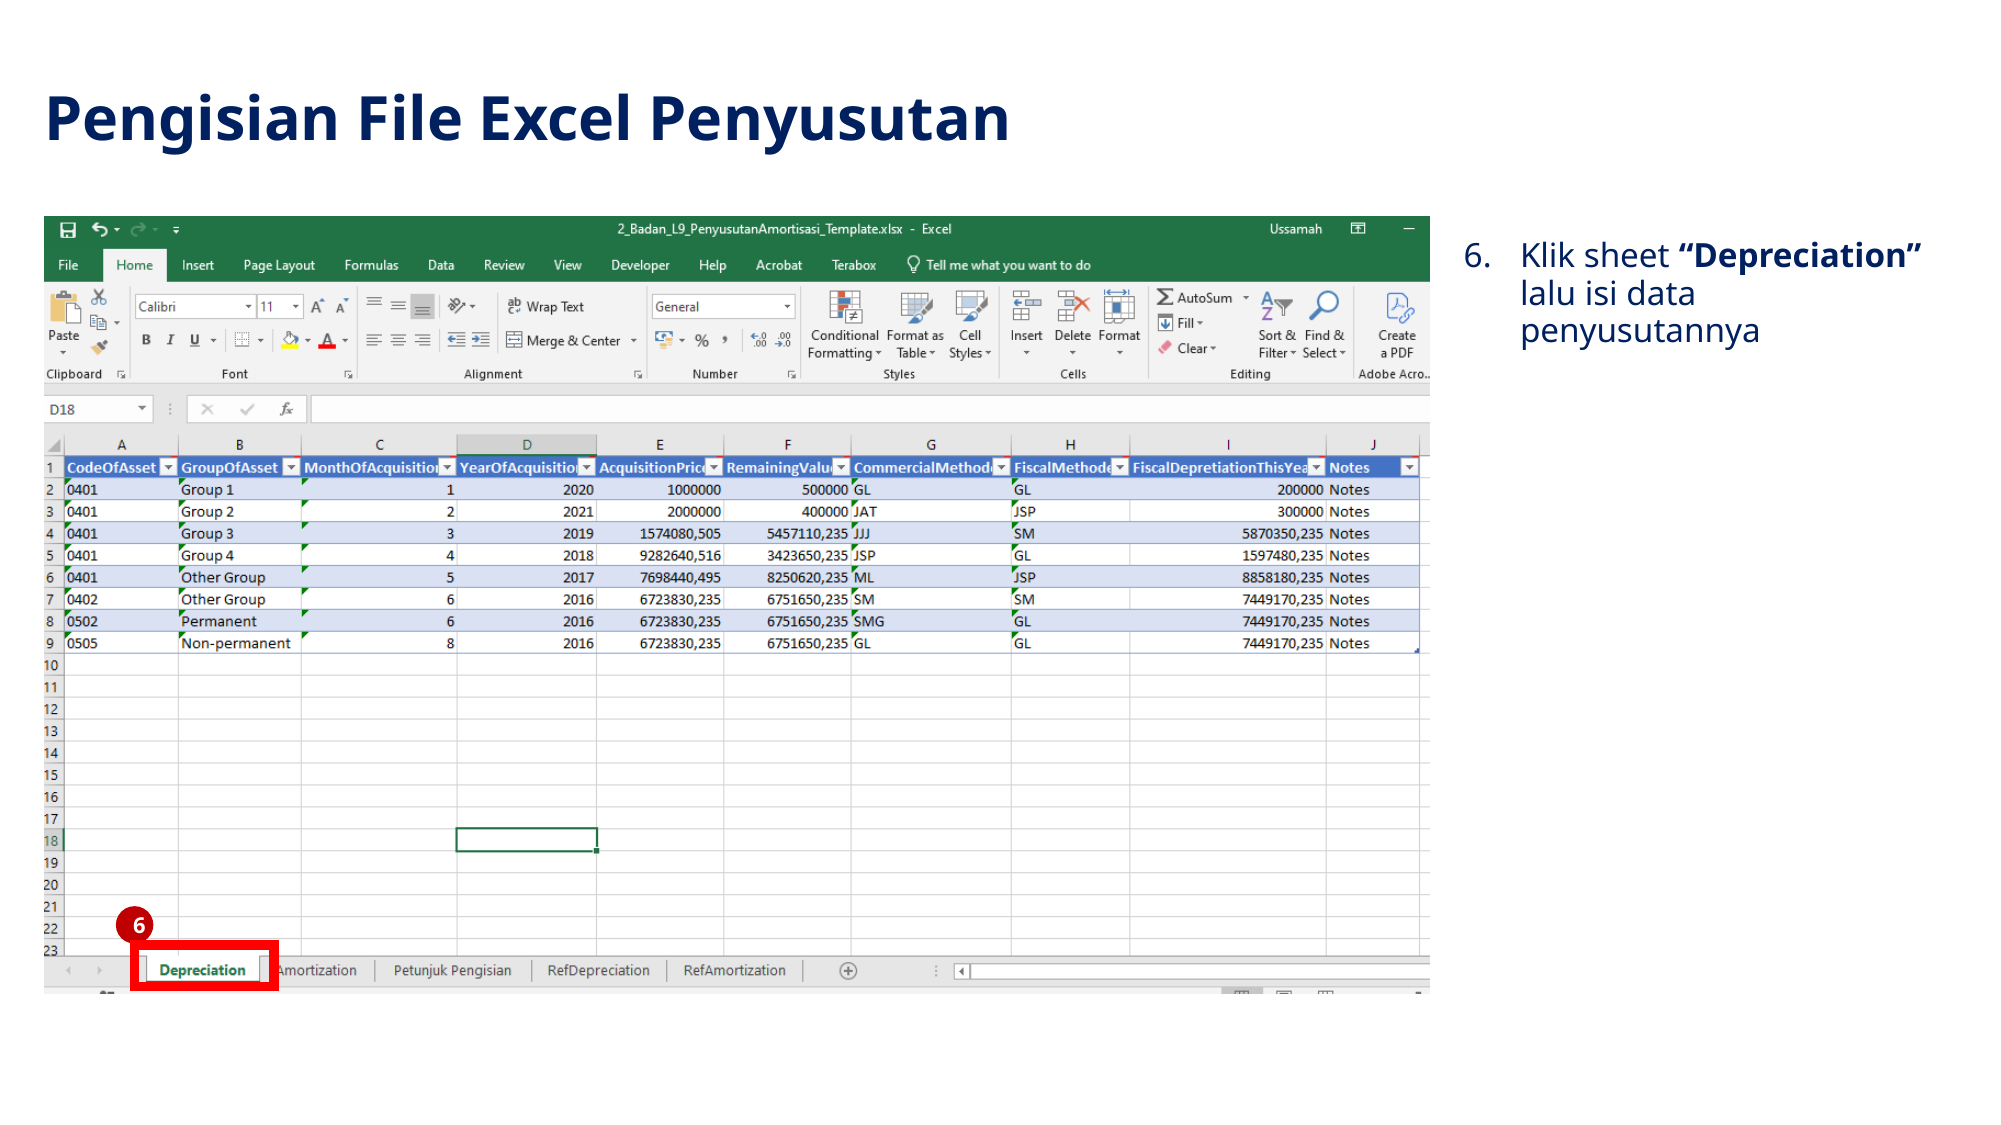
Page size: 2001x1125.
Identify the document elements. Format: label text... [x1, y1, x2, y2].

text_box Pengisian File Excel Penyusutan [44, 43, 1852, 153]
picture [44, 216, 1430, 994]
text_box Klik sheet “Depreciation” lalu isi data penyusutannya [1463, 235, 1933, 350]
